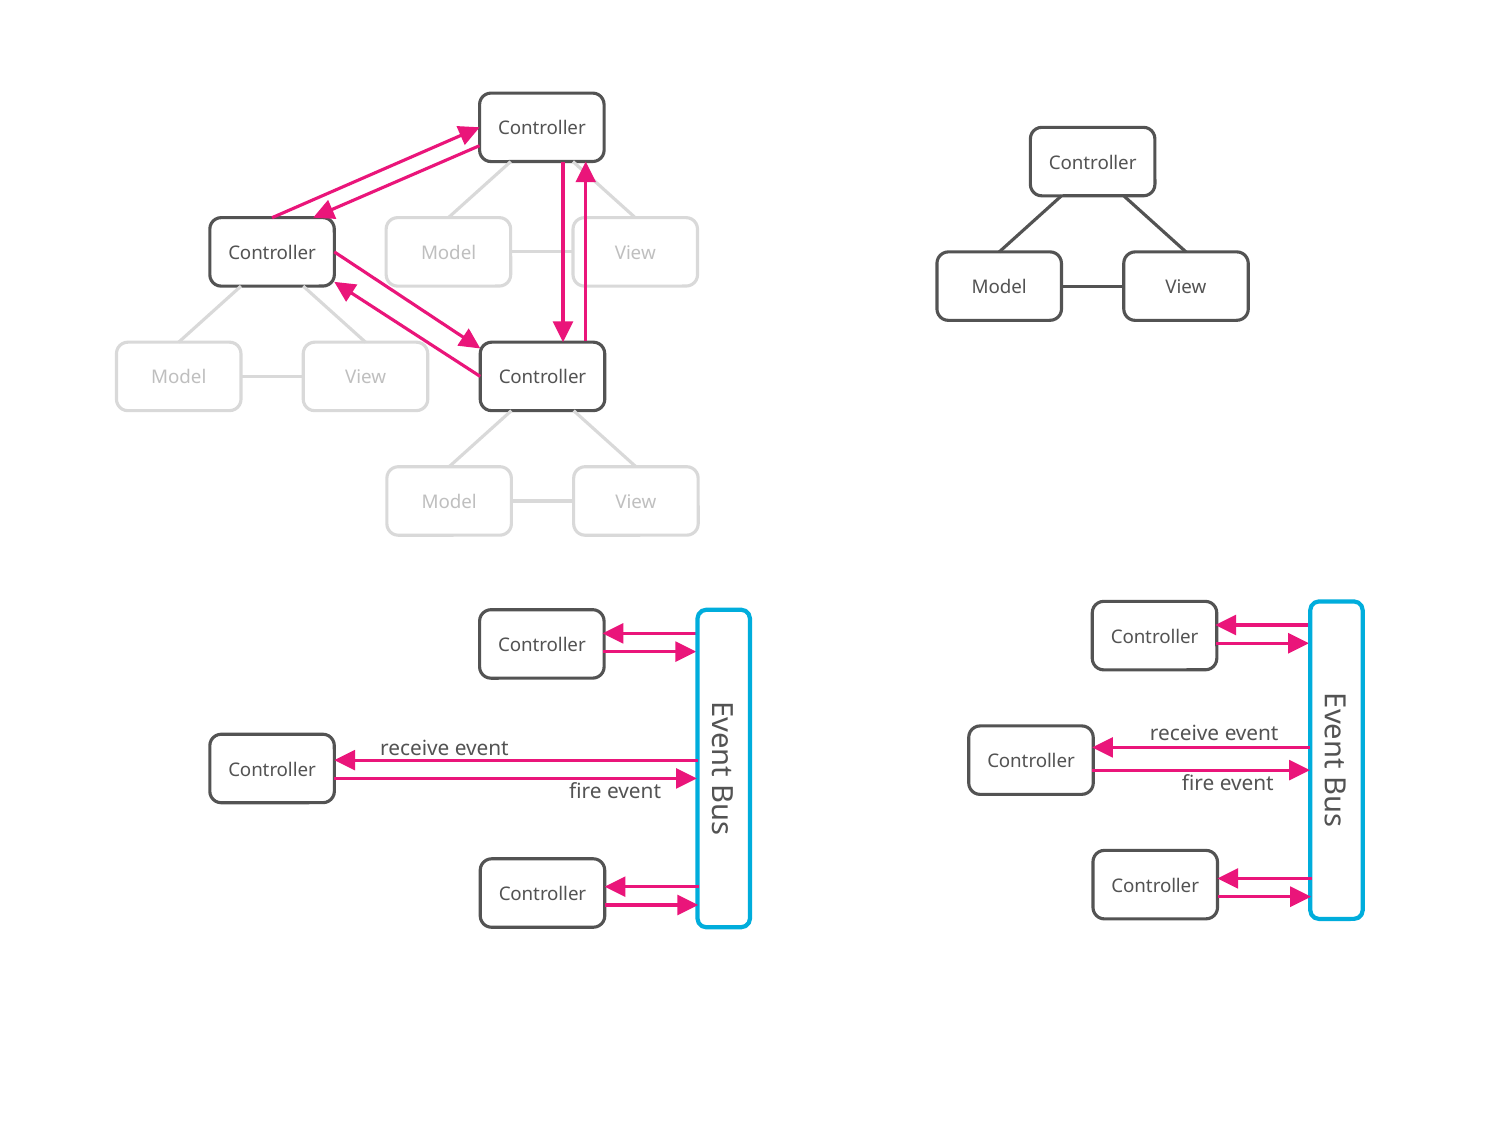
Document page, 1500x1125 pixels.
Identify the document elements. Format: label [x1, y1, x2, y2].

text_box [209, 609, 751, 928]
text_box [968, 601, 1363, 920]
text_box [936, 127, 1249, 321]
text_box [116, 92, 699, 536]
